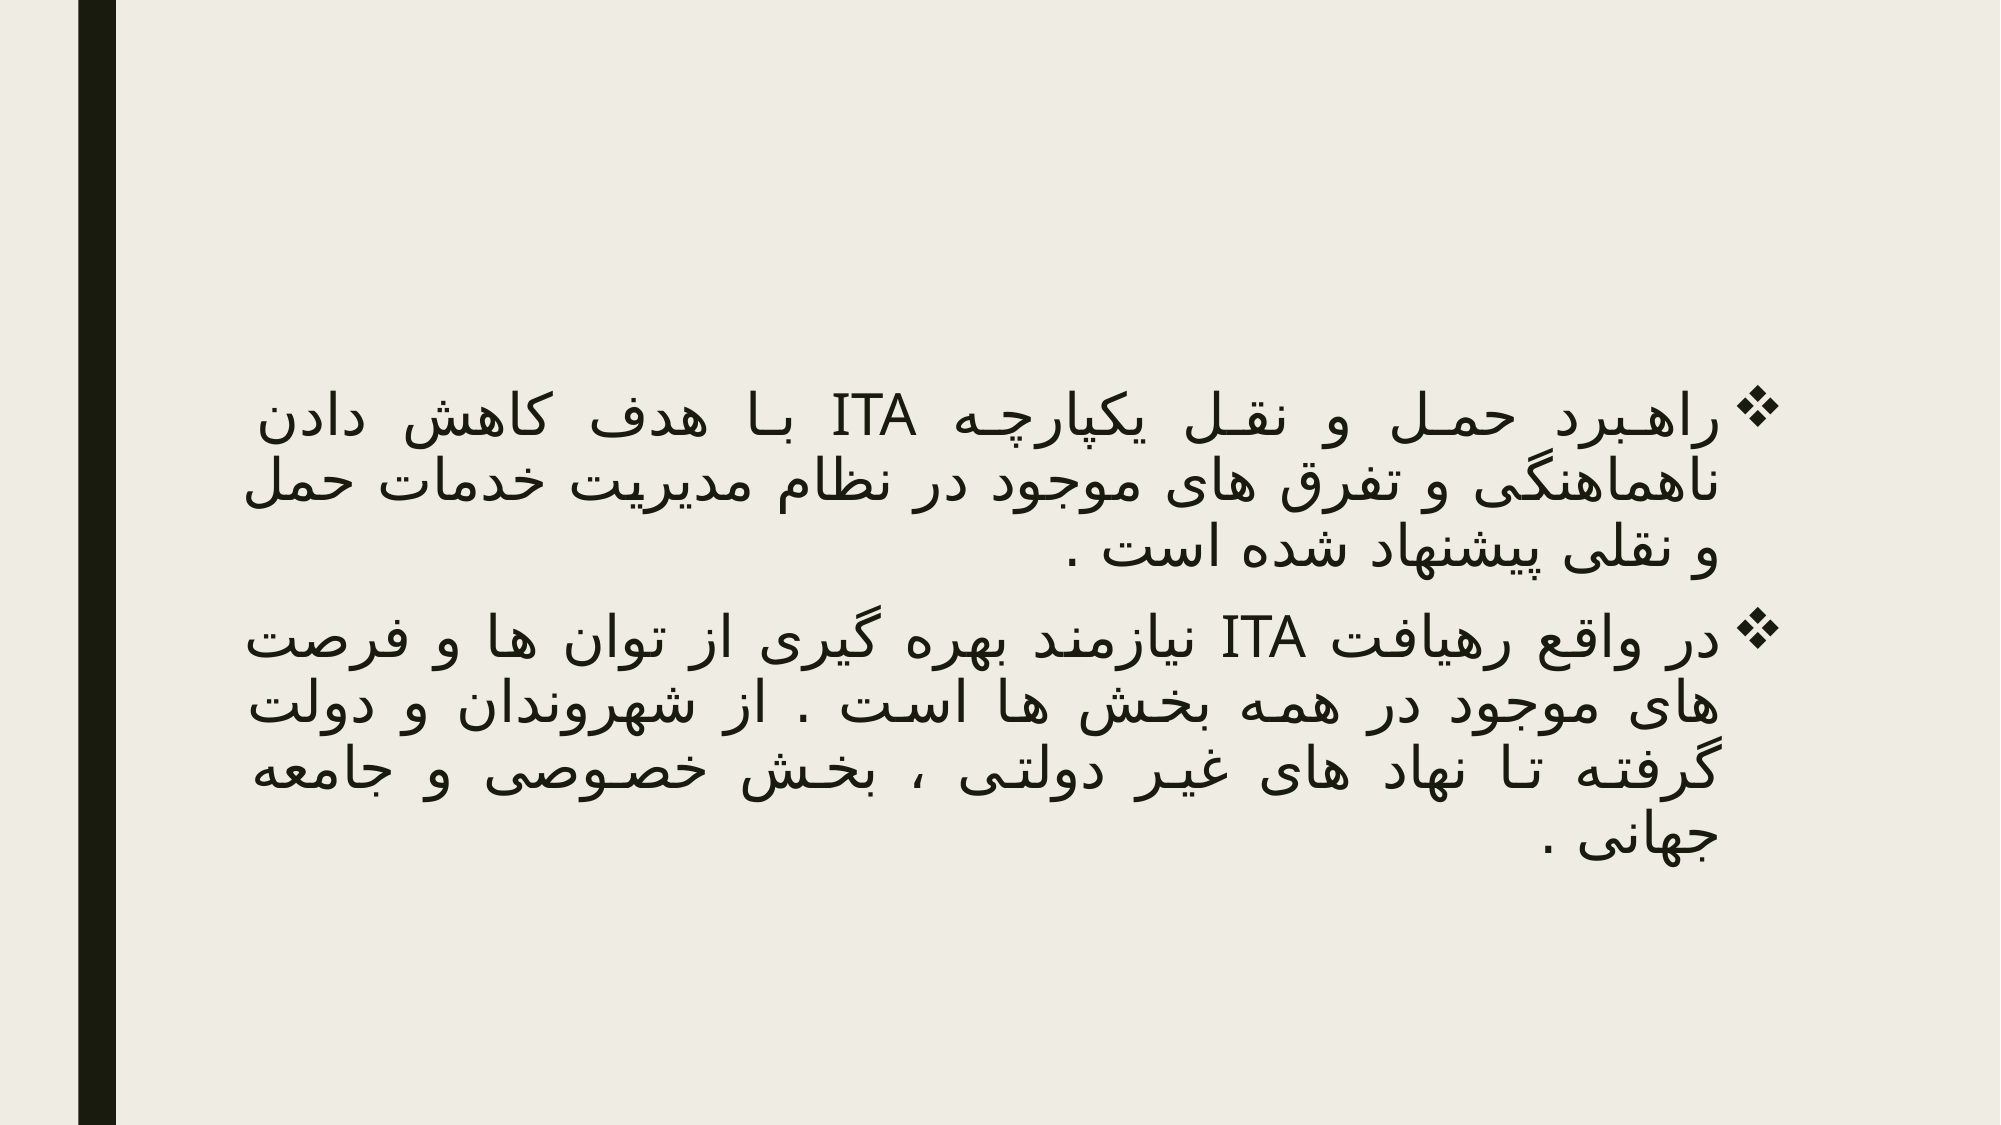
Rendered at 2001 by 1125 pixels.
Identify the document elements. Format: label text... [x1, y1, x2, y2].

list راهبرد حمل و نقل یکپارچه ITA با هدف کاهش دادن ناهماهنگی و تفرق های موجود در نظام مدیریت خدمات حمل و نقلی پیشنهاد شده است . در واقع رهیافت ITA نیازمند بهره گیری از توان ها و فرصت های موجود در همه بخش ها است . از شهروندان و دولت گرفته تا نهاد های غیر دولتی ، بخش خصوصی و جامعه جهانی . [225, 375, 1800, 963]
